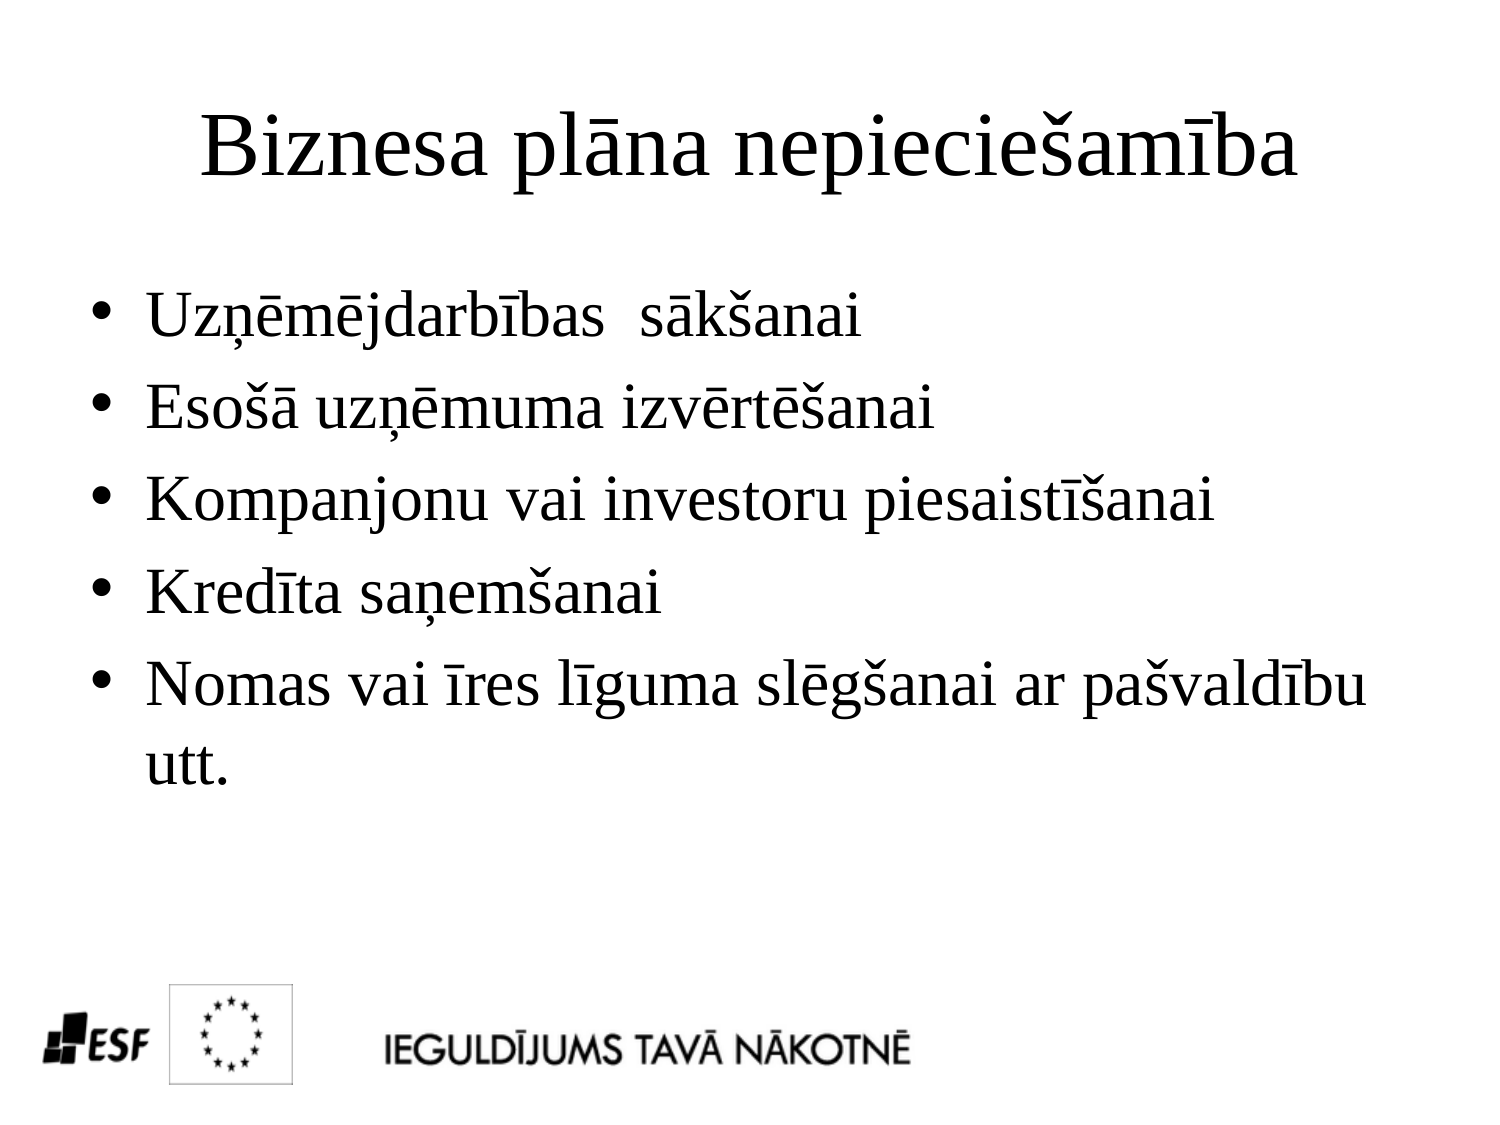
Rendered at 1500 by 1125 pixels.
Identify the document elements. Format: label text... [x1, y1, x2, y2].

picture [374, 1019, 922, 1083]
list Uzņēmējdarbības sākšanai Esošā uzņēmuma izvērtēšanai Kompanjonu vai investoru piesaistīšanai Kredīta saņemšanai Nomas vai īres līguma slēgšanai ar pašvaldību utt. [75, 262, 1425, 809]
picture [23, 984, 294, 1085]
title Biznesa plāna nepieciešamība [75, 45, 1425, 233]
